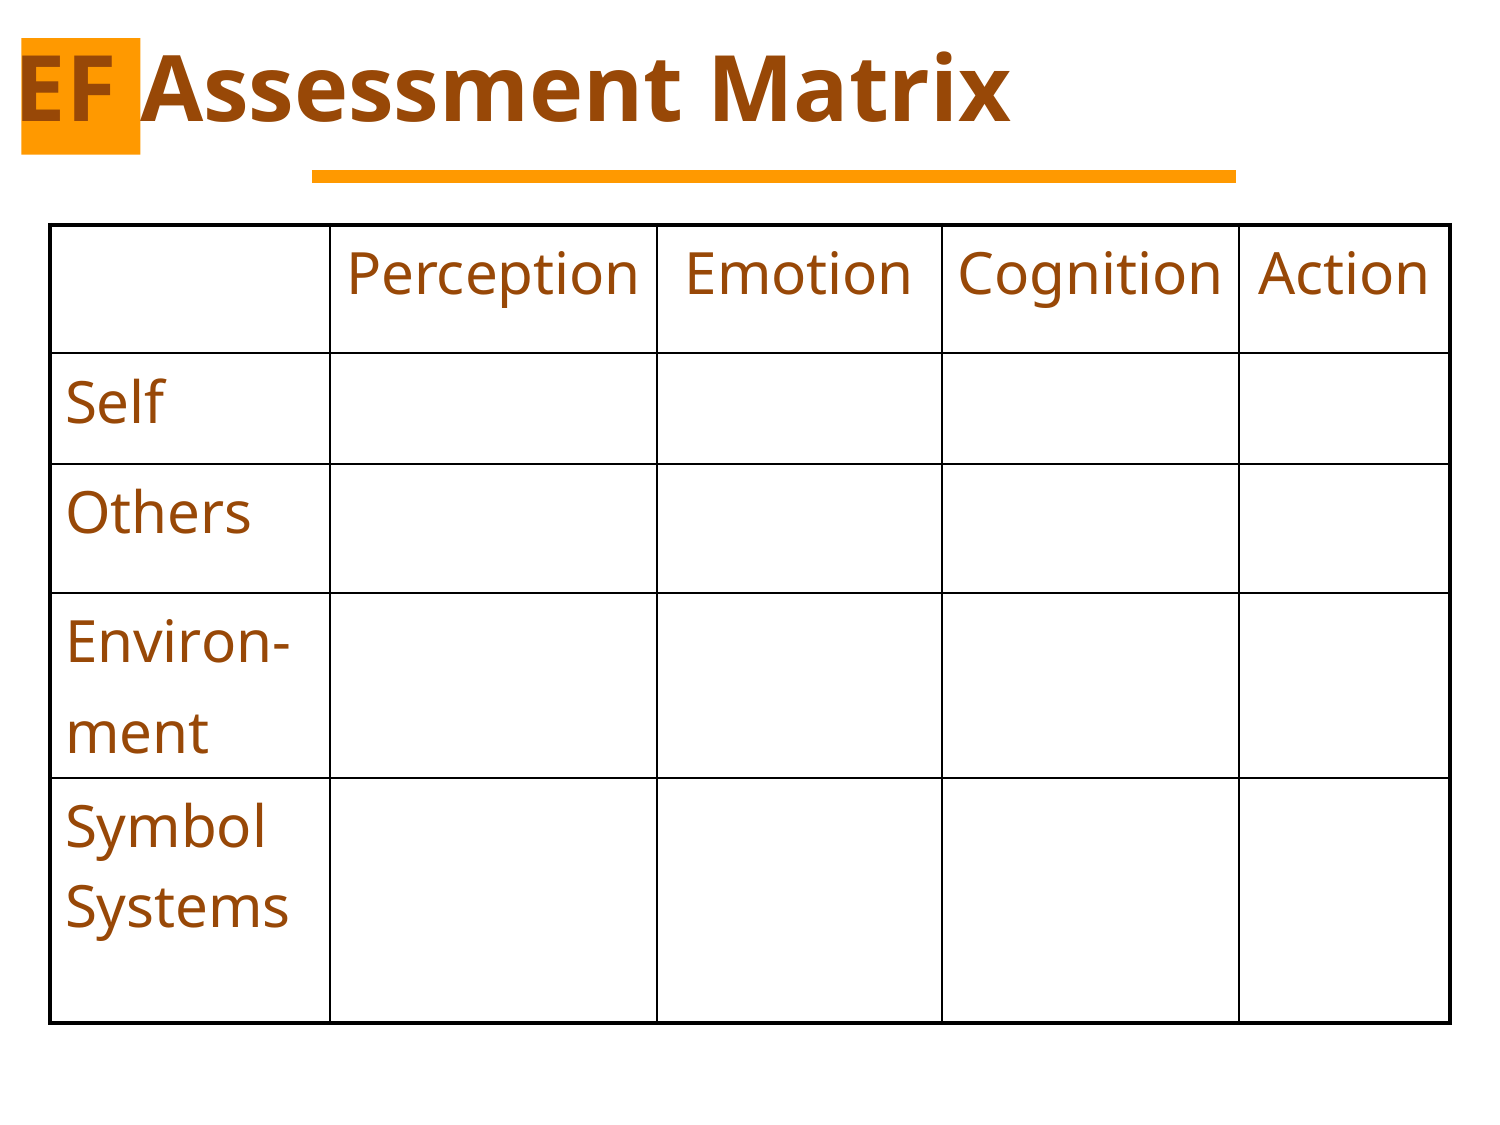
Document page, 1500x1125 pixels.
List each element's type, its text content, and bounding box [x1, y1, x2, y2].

table_header [52, 227, 329, 352]
text_box EF Assessment Matrix [0, 21, 1115, 149]
table_cell Others [52, 465, 329, 592]
table_header Perception [331, 227, 656, 352]
table_cell [943, 354, 1238, 463]
text_box [19, 149, 142, 157]
table_header Action [1240, 227, 1448, 352]
table_cell [1240, 354, 1448, 463]
table_cell Symbol Systems [52, 779, 329, 1021]
table_header Emotion [658, 227, 941, 352]
table_cell [1240, 779, 1448, 1021]
table_cell [331, 594, 656, 777]
table_cell [943, 594, 1238, 777]
table_cell [658, 594, 941, 777]
table_cell [658, 465, 941, 592]
table_cell Self [52, 354, 329, 463]
table_cell [943, 465, 1238, 592]
table_cell [331, 779, 656, 1021]
table_cell [331, 354, 656, 463]
table_cell [331, 465, 656, 592]
table_cell [658, 354, 941, 463]
table_cell Environ- ment [52, 594, 329, 777]
table_cell [943, 779, 1238, 1021]
table_cell [1240, 465, 1448, 592]
table_header Cognition [943, 227, 1238, 352]
table_cell [658, 779, 941, 1021]
table_cell [1240, 594, 1448, 777]
